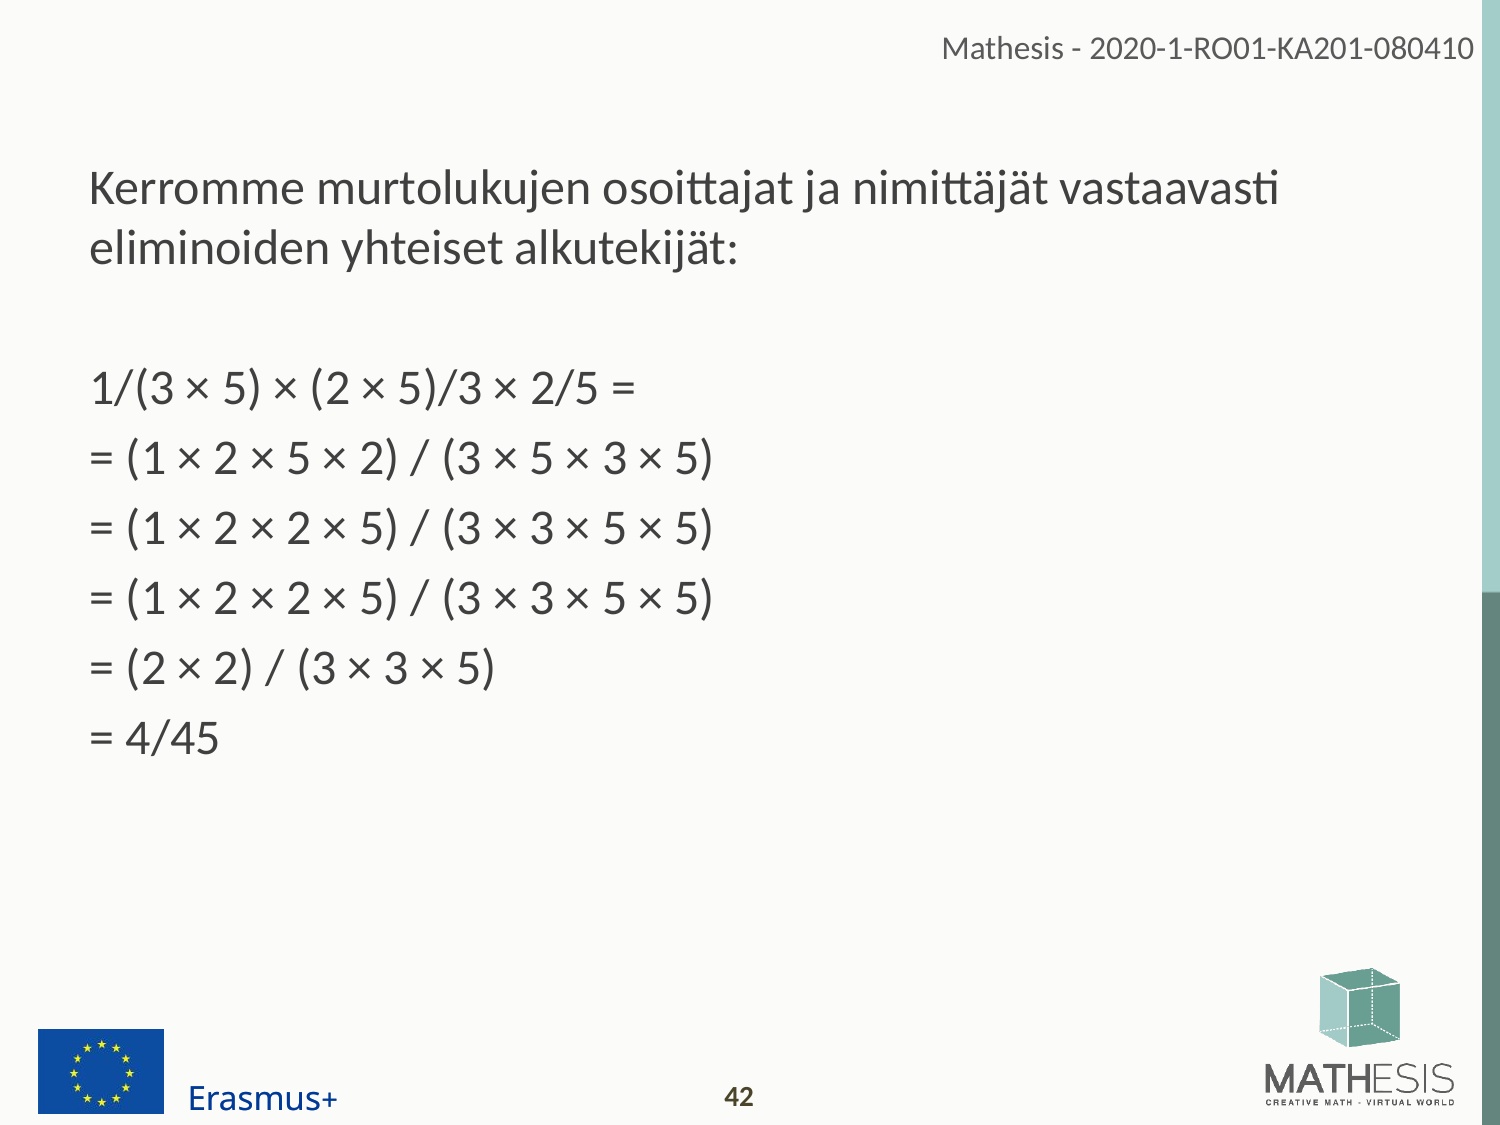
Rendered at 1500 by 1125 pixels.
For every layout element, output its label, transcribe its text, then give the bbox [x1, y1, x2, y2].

list Kerromme murtolukujen osoittajat ja nimittäjät vastaavasti eliminoiden yhteiset alkutekijät: 1/(3 × 5) × (2 × 5)/3 × 2/5 = = (1 × 2 × 5 × 2) / (3 × 5 × 3 × 5) = (1 × 2 × 2 × 5) / (3 × 3 × 5 × 5) = (1 × 2 × 2 × 5) / (3 × 3 × 5 × 5) = (2 × 2) / (3 × 3 × 5) = 4/45 [75, 147, 1425, 890]
picture [38, 1029, 164, 1114]
